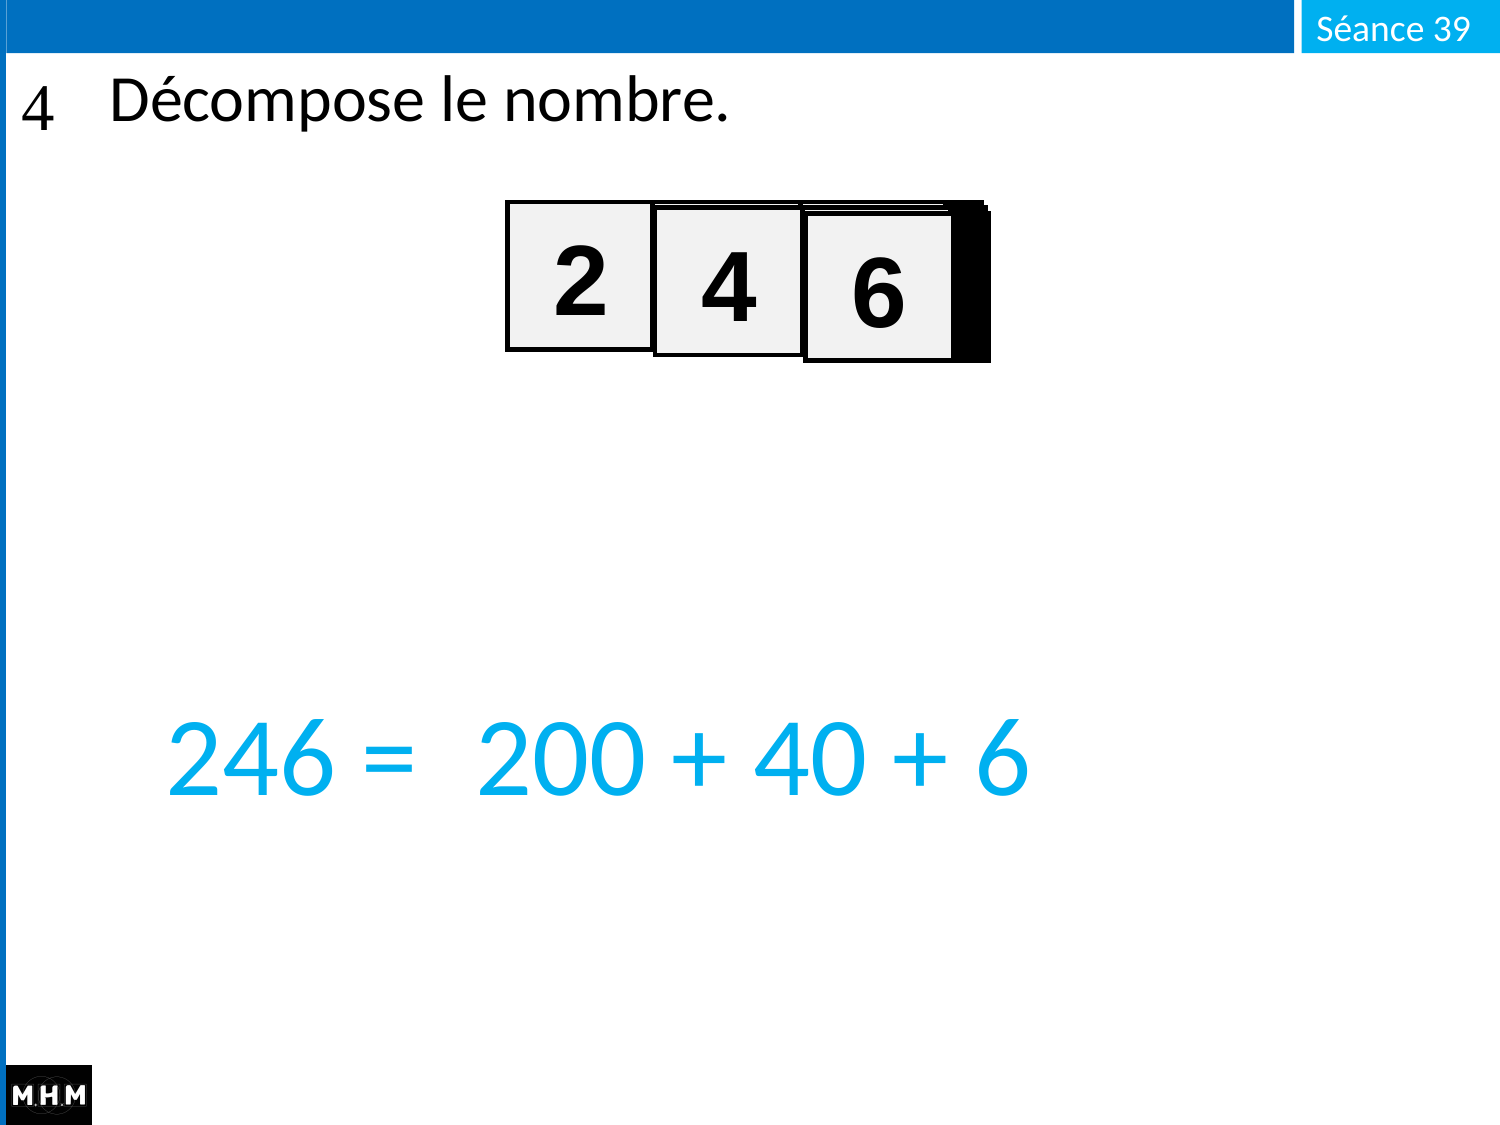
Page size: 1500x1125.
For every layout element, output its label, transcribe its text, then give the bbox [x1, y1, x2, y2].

text_box 246 = [136, 675, 417, 826]
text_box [805, 213, 989, 361]
title Décompose le nombre. [94, 57, 1389, 144]
text_box 200 + 40 + 6 [417, 675, 1090, 826]
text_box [655, 207, 986, 356]
picture [6, 1065, 92, 1125]
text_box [507, 201, 982, 350]
